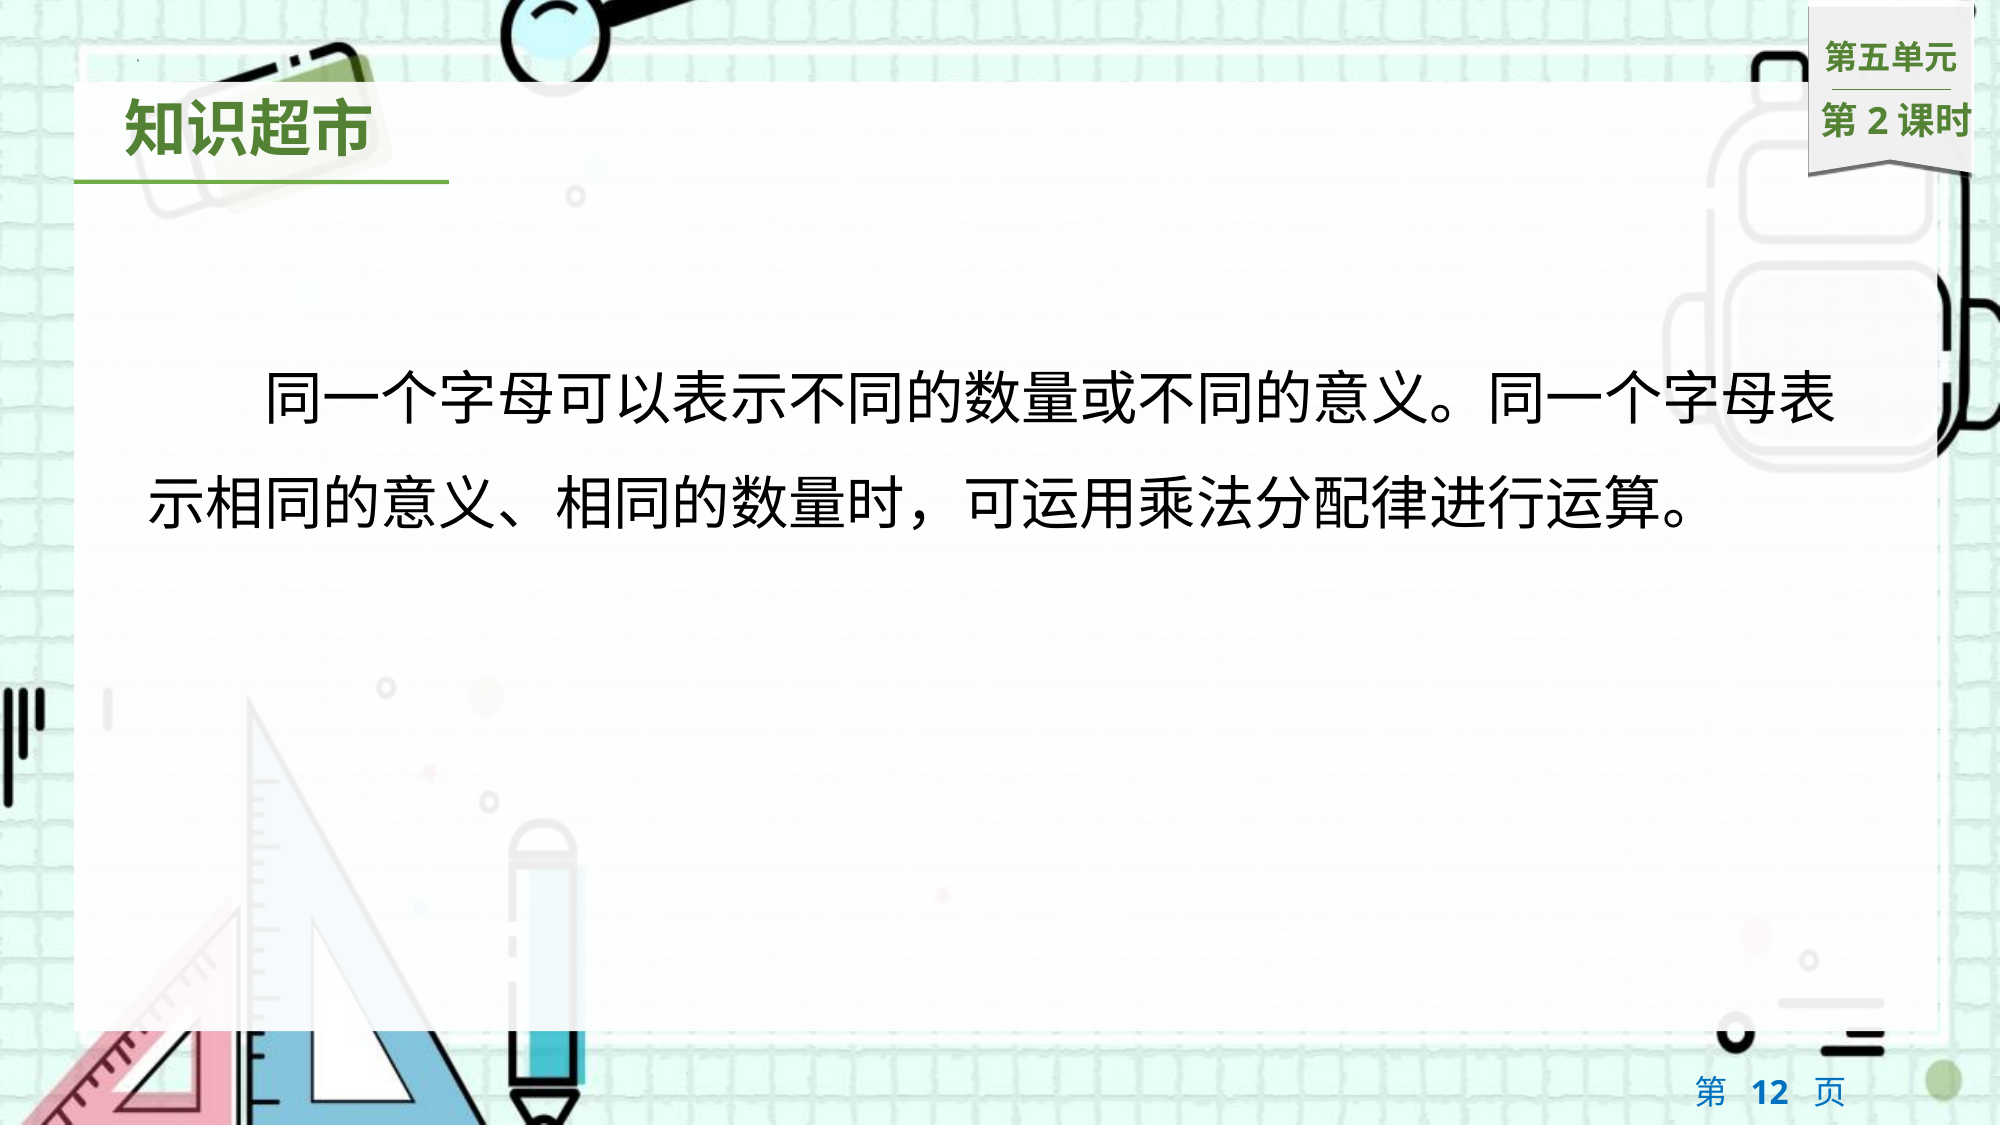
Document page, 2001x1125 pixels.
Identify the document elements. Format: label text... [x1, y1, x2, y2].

picture [0, 0, 2000, 1125]
text_box 同一个字母可以表示不同的数量或不同的意义。同一个字母表示相同的意义、相同的数量时，可运用乘法分配律进行运算。 [147, 326, 1853, 537]
picture [1938, 168, 1971, 176]
